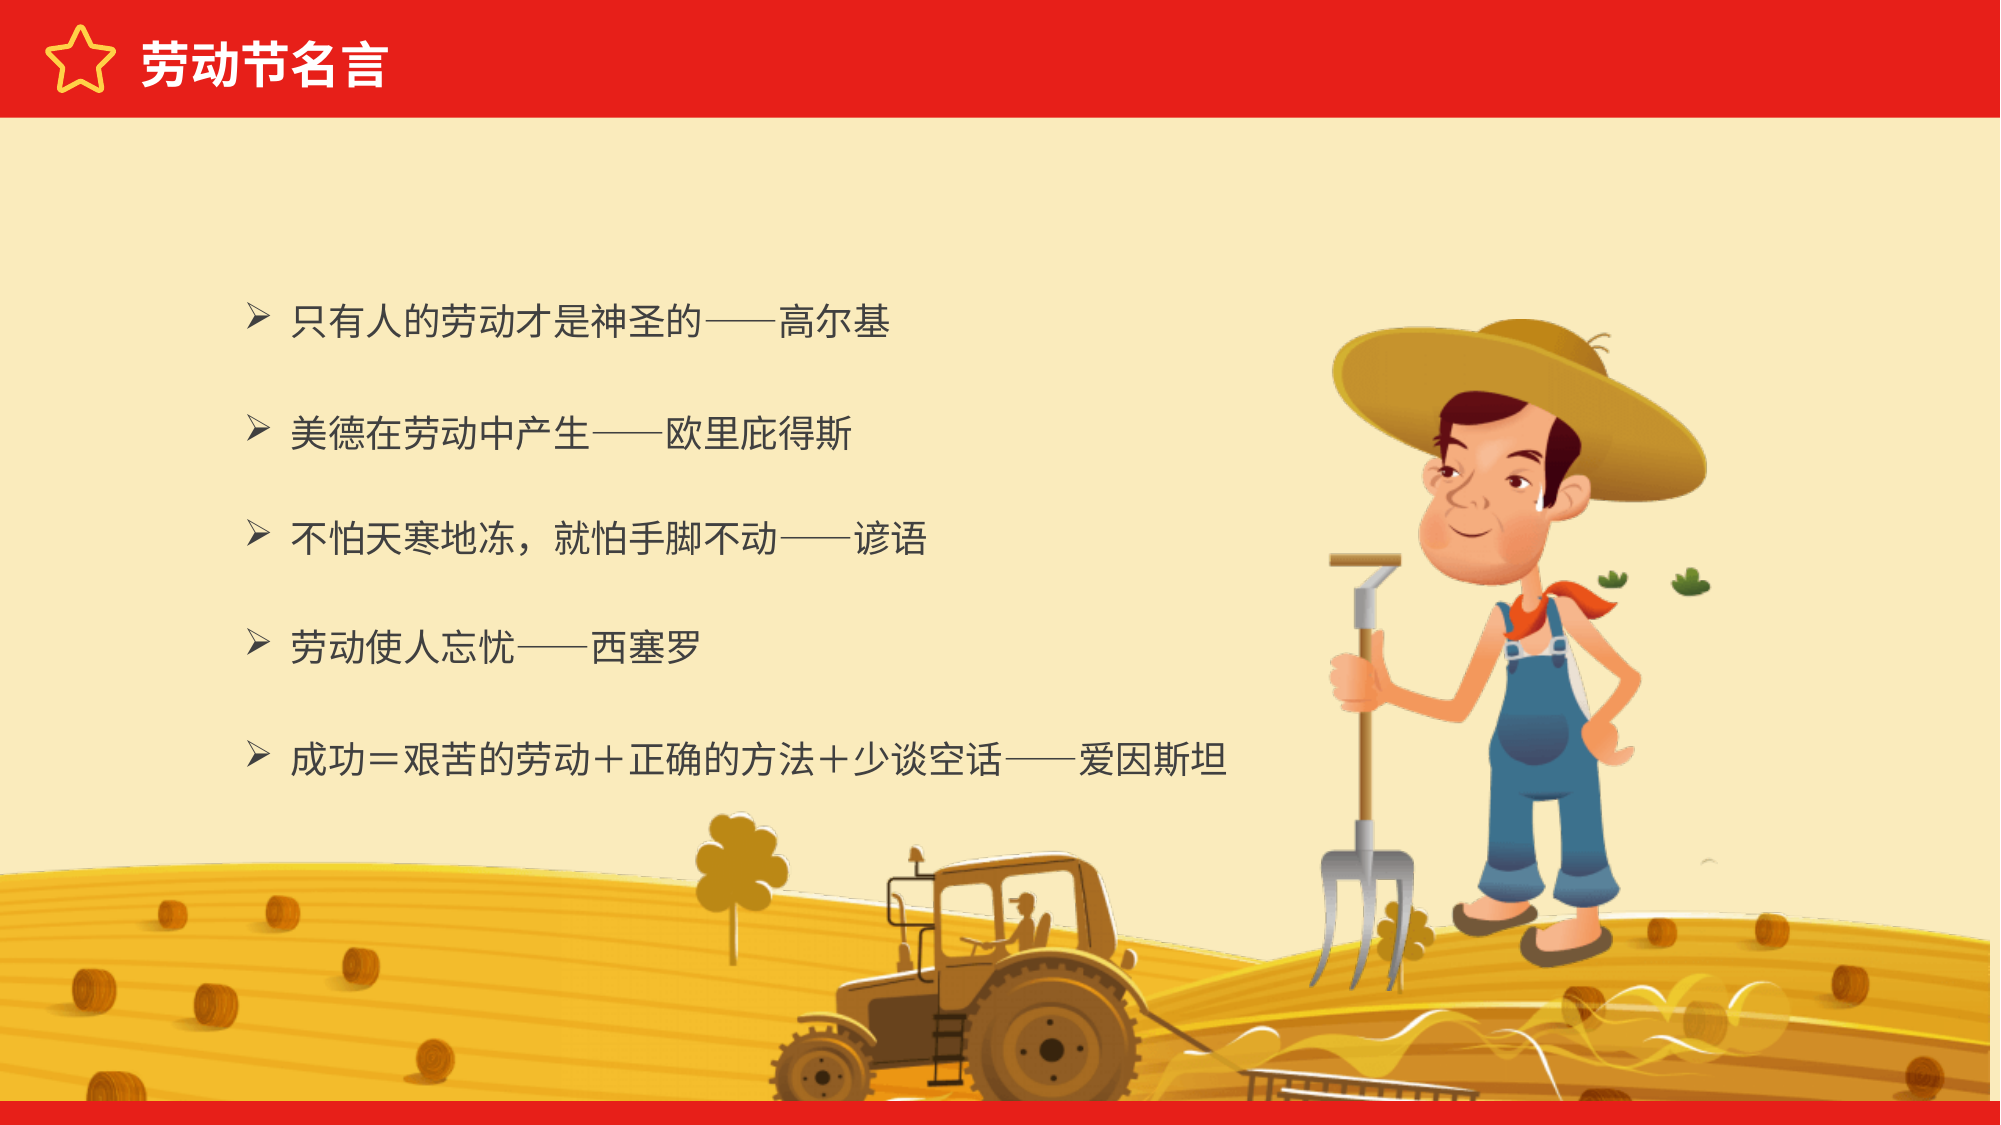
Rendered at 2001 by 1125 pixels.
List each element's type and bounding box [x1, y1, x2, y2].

picture [1309, 319, 1718, 991]
text_box [0, 0, 2000, 1125]
